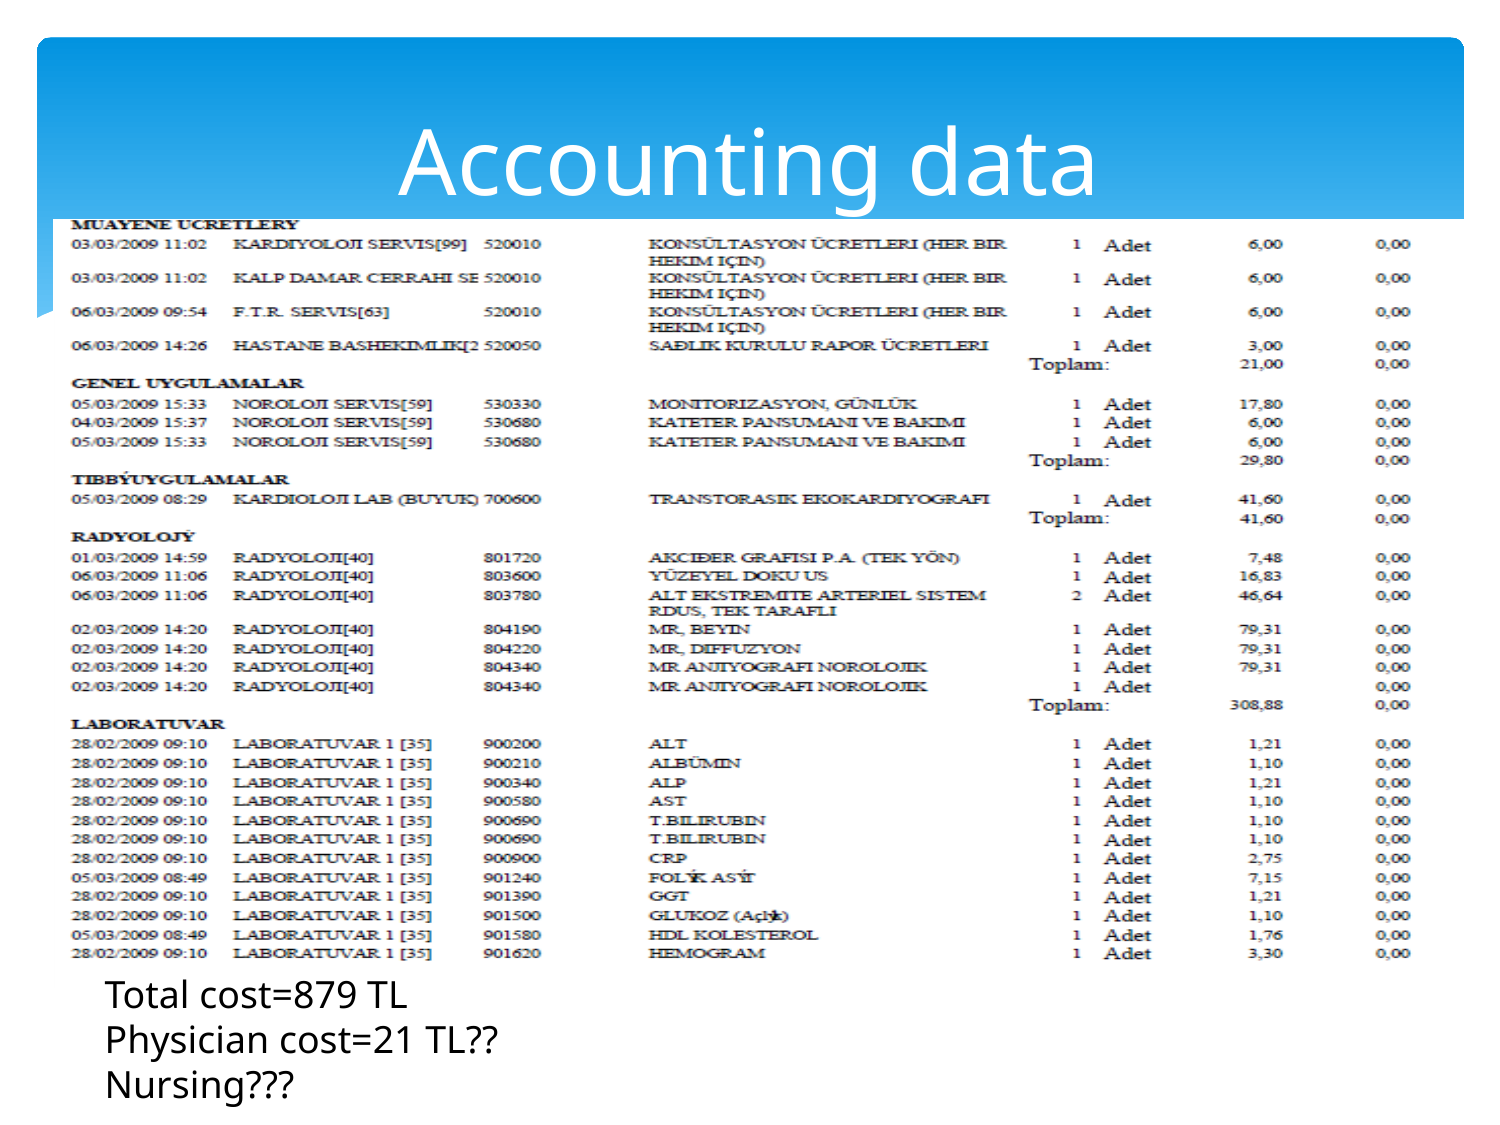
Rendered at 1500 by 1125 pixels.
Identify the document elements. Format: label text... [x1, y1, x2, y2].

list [52, 219, 1500, 988]
text_box Total cost=879 TL Physician cost=21 TL?? Nursing??? [89, 997, 514, 1114]
title Accounting data [75, 55, 1425, 217]
